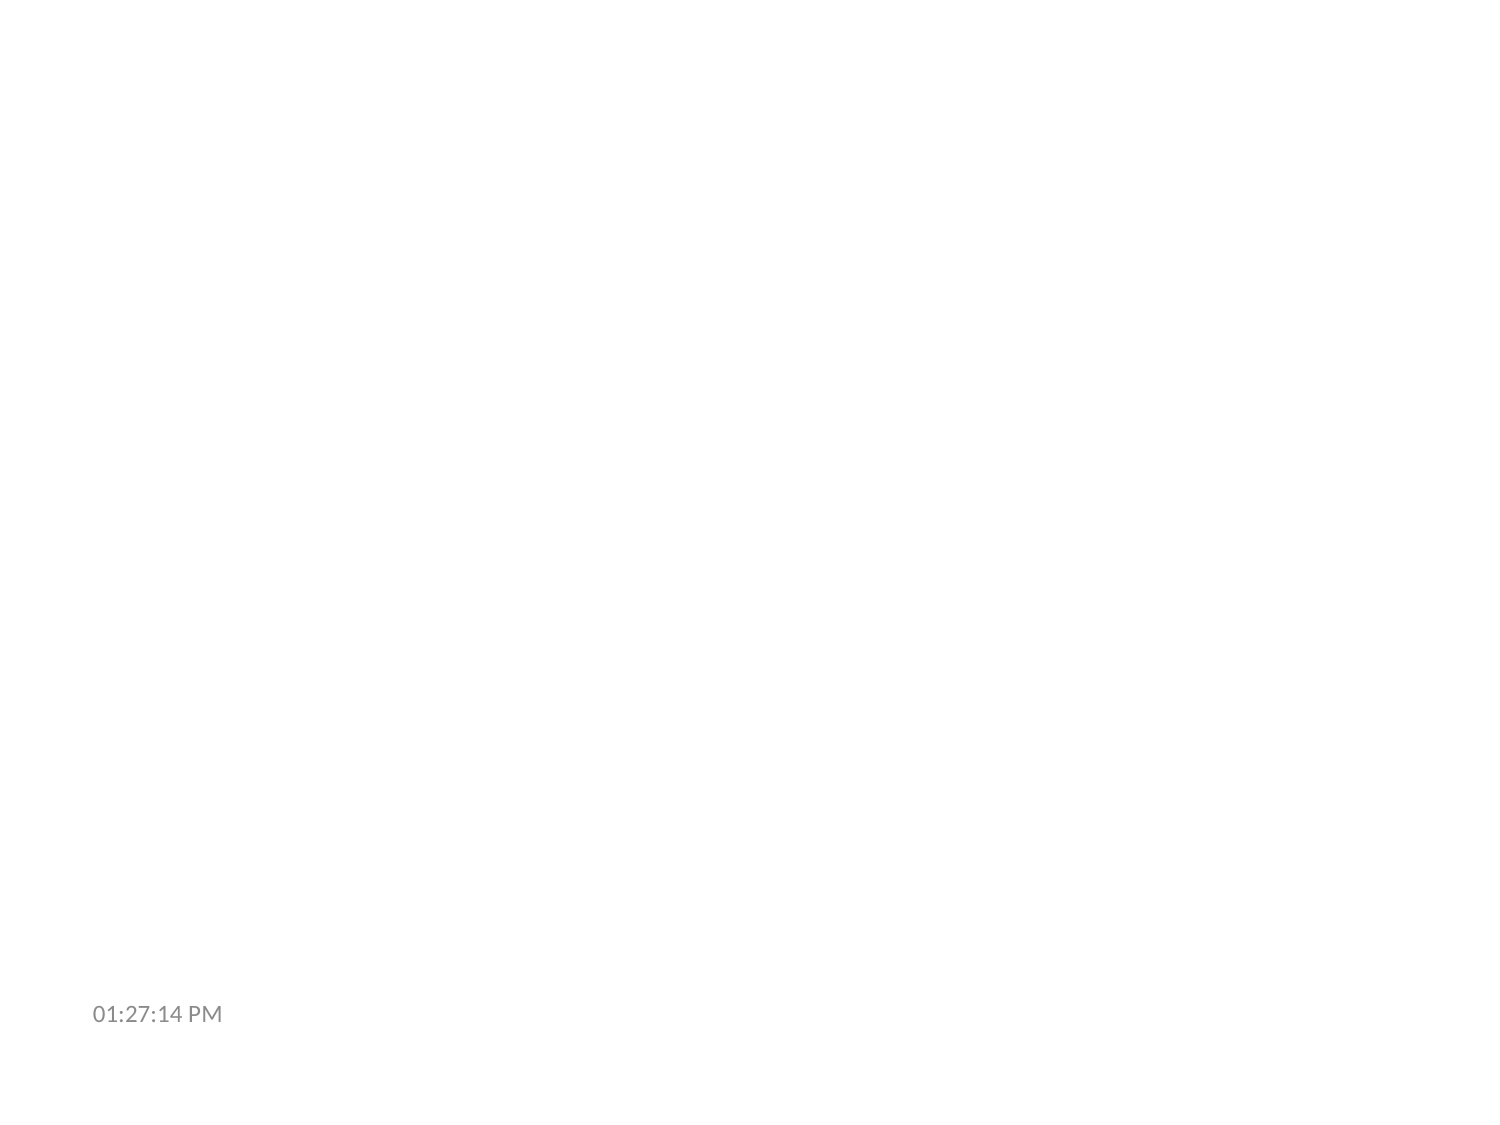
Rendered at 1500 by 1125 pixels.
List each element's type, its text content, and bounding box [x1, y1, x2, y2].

text_box 3:35:09 PM [77, 982, 428, 1043]
